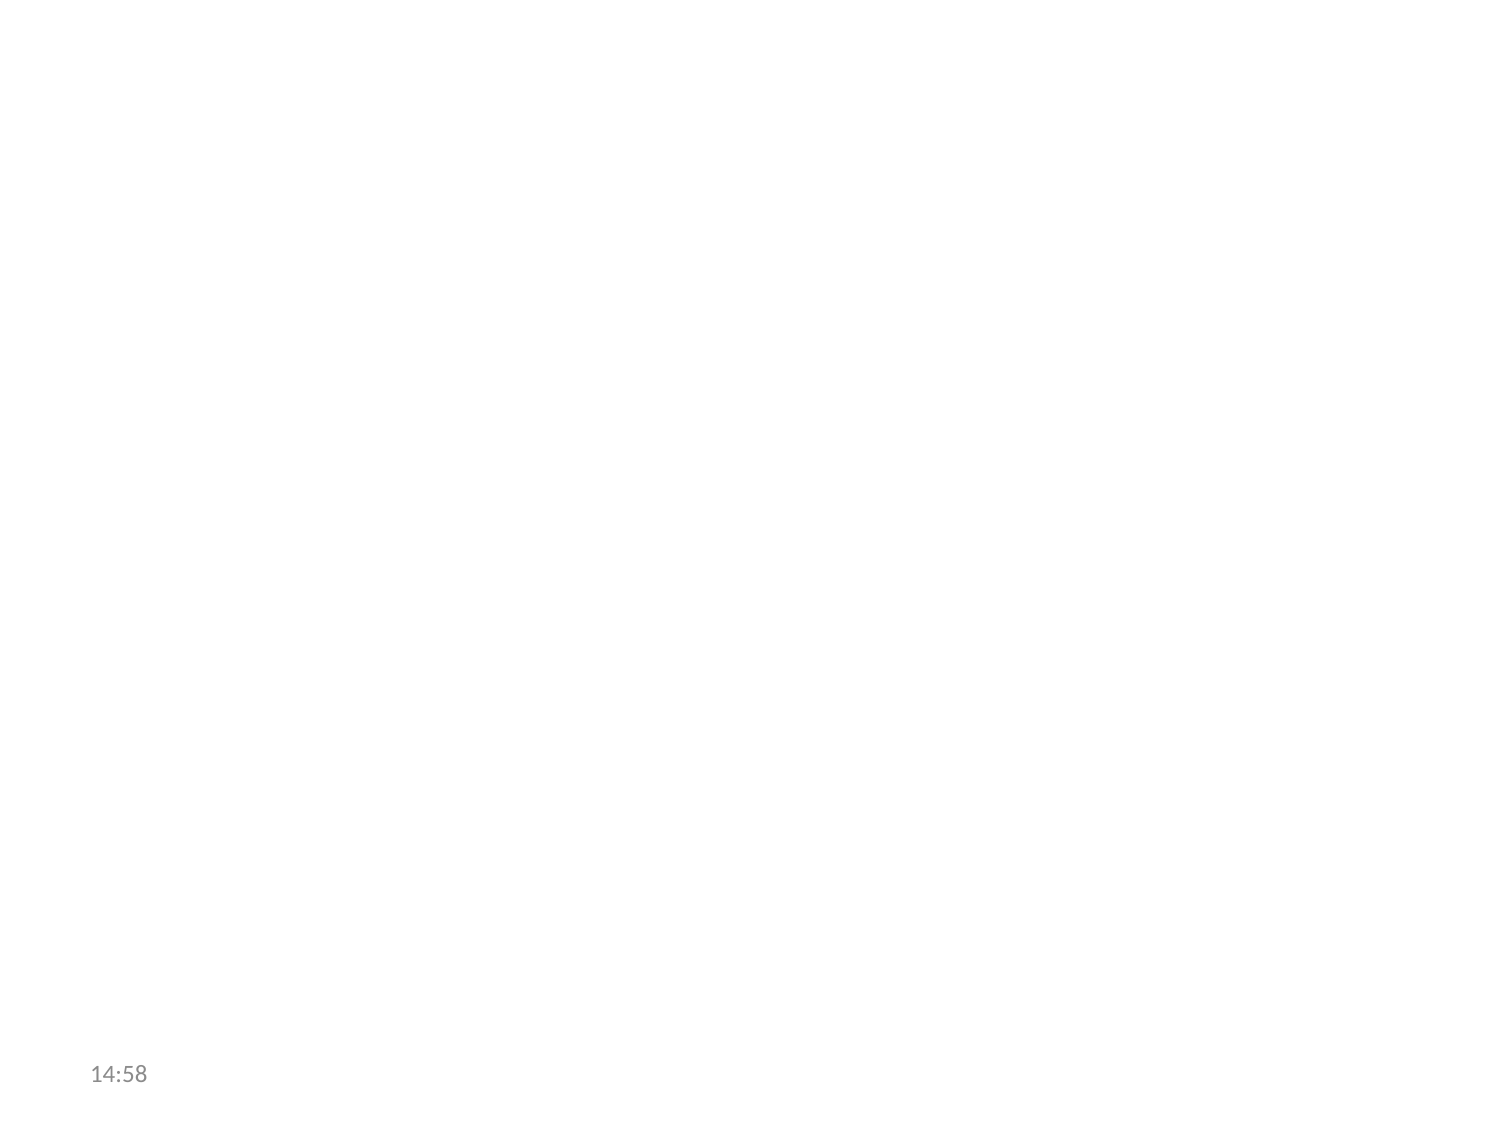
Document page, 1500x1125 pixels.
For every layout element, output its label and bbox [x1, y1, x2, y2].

slide_number [75, 1042, 425, 1103]
